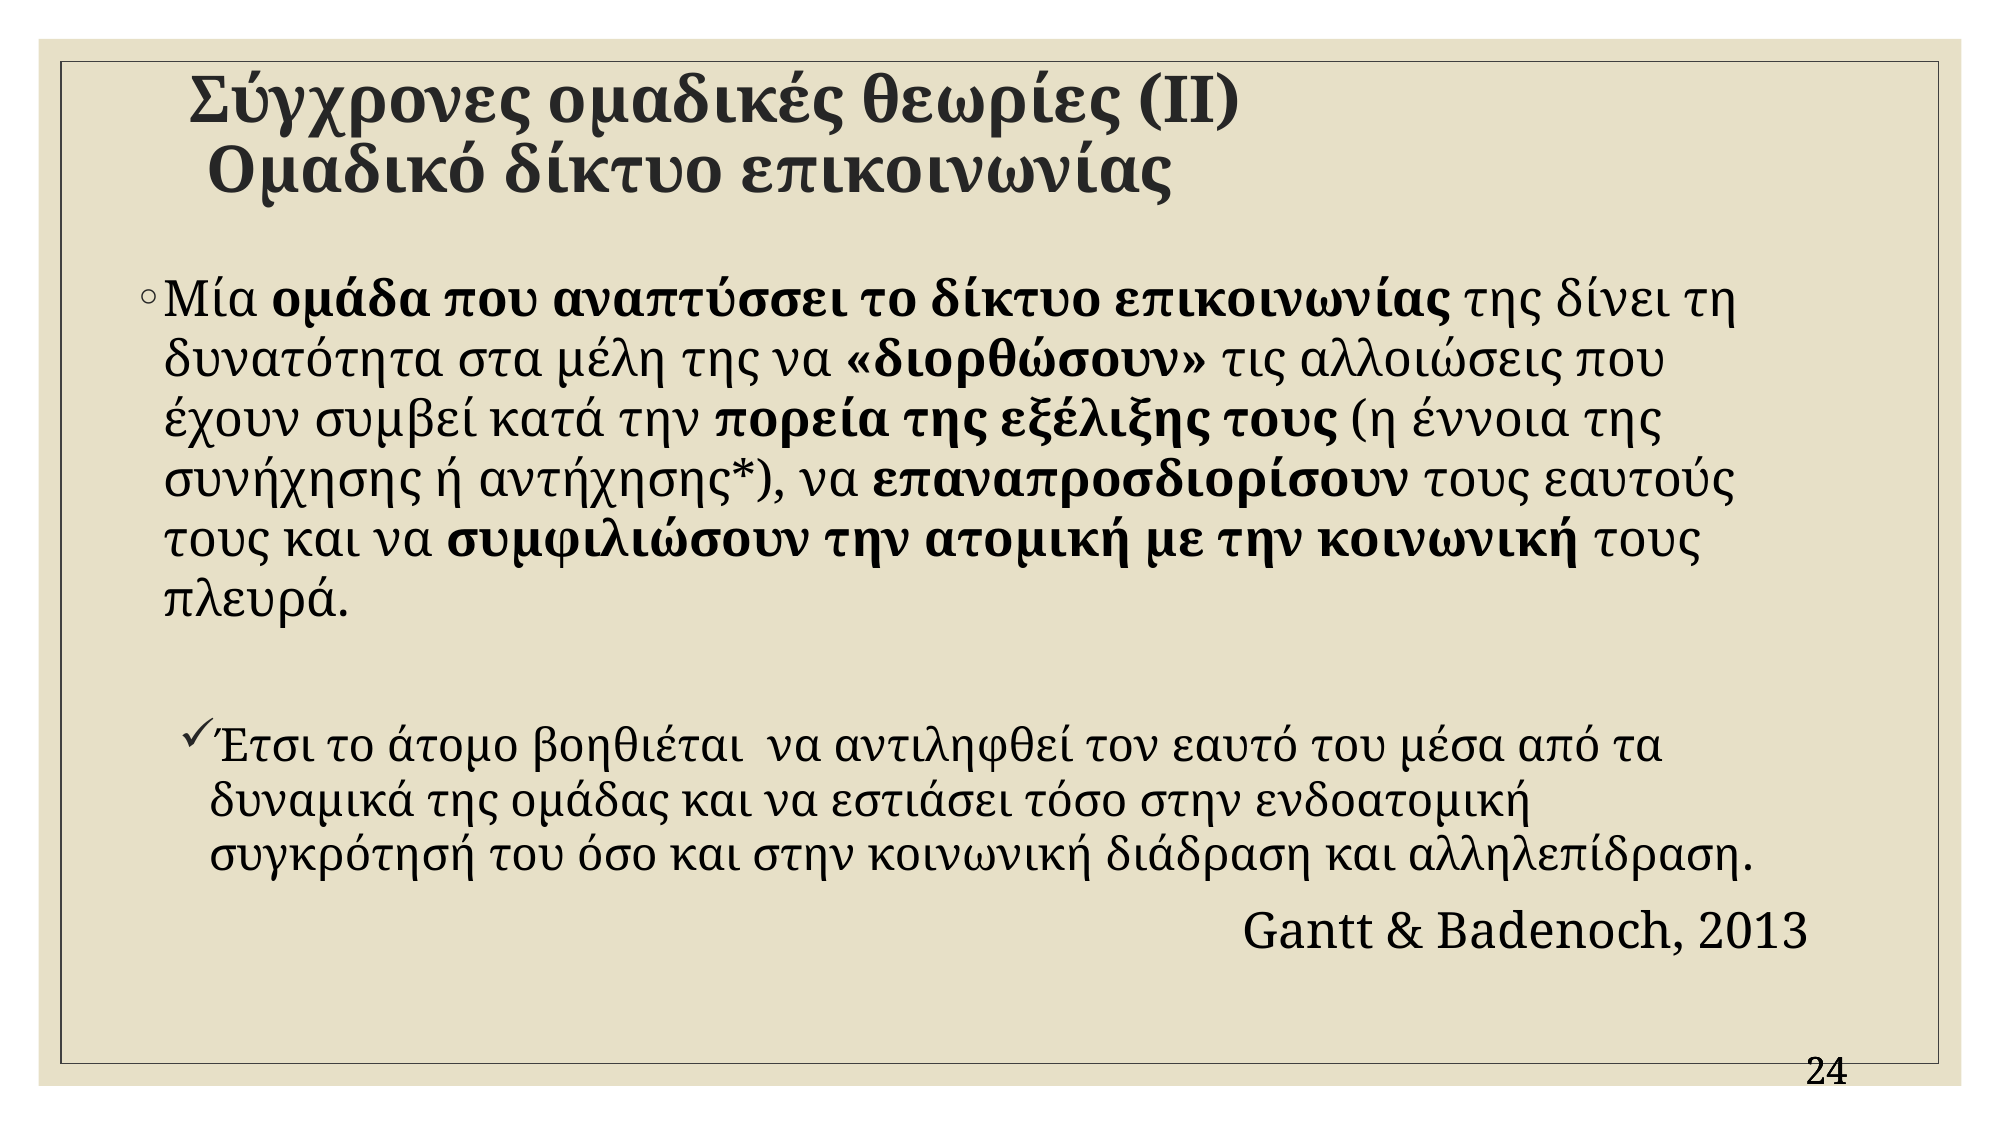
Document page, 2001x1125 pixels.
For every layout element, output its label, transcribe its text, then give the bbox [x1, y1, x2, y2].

list Μία ομάδα που αναπτύσσει το δίκτυο επικοινωνίας της δίνει τη δυνατότητα στα μέλη της να «διορθώσουν» τις αλλοιώσεις που έχουν συμβεί κατά την πορεία της εξέλιξης τους (η έννοια της συνήχησης ή αντήχησης*), να επαναπροσδιορίσουν τους εαυτούς τους και να συμφιλιώσουν την ατομική με την κοινωνική τους πλευρά. Έτσι το άτομο βοηθιέται να αντιληφθεί τον εαυτό του μέσα από τα δυναμικά της ομάδας και να εστιάσει τόσο στην ενδοατομική συγκρότησή του όσο και στην κοινωνική διάδραση και αλληλεπίδραση. Gantt & Badenoch, 2013 [118, 258, 1825, 1067]
text_box 24 [1412, 1042, 1863, 1103]
title Σύγχρονες ομαδικές θεωρίες (ΙΙ) Ομαδικό δίκτυο επικοινωνίας [174, 58, 1825, 258]
